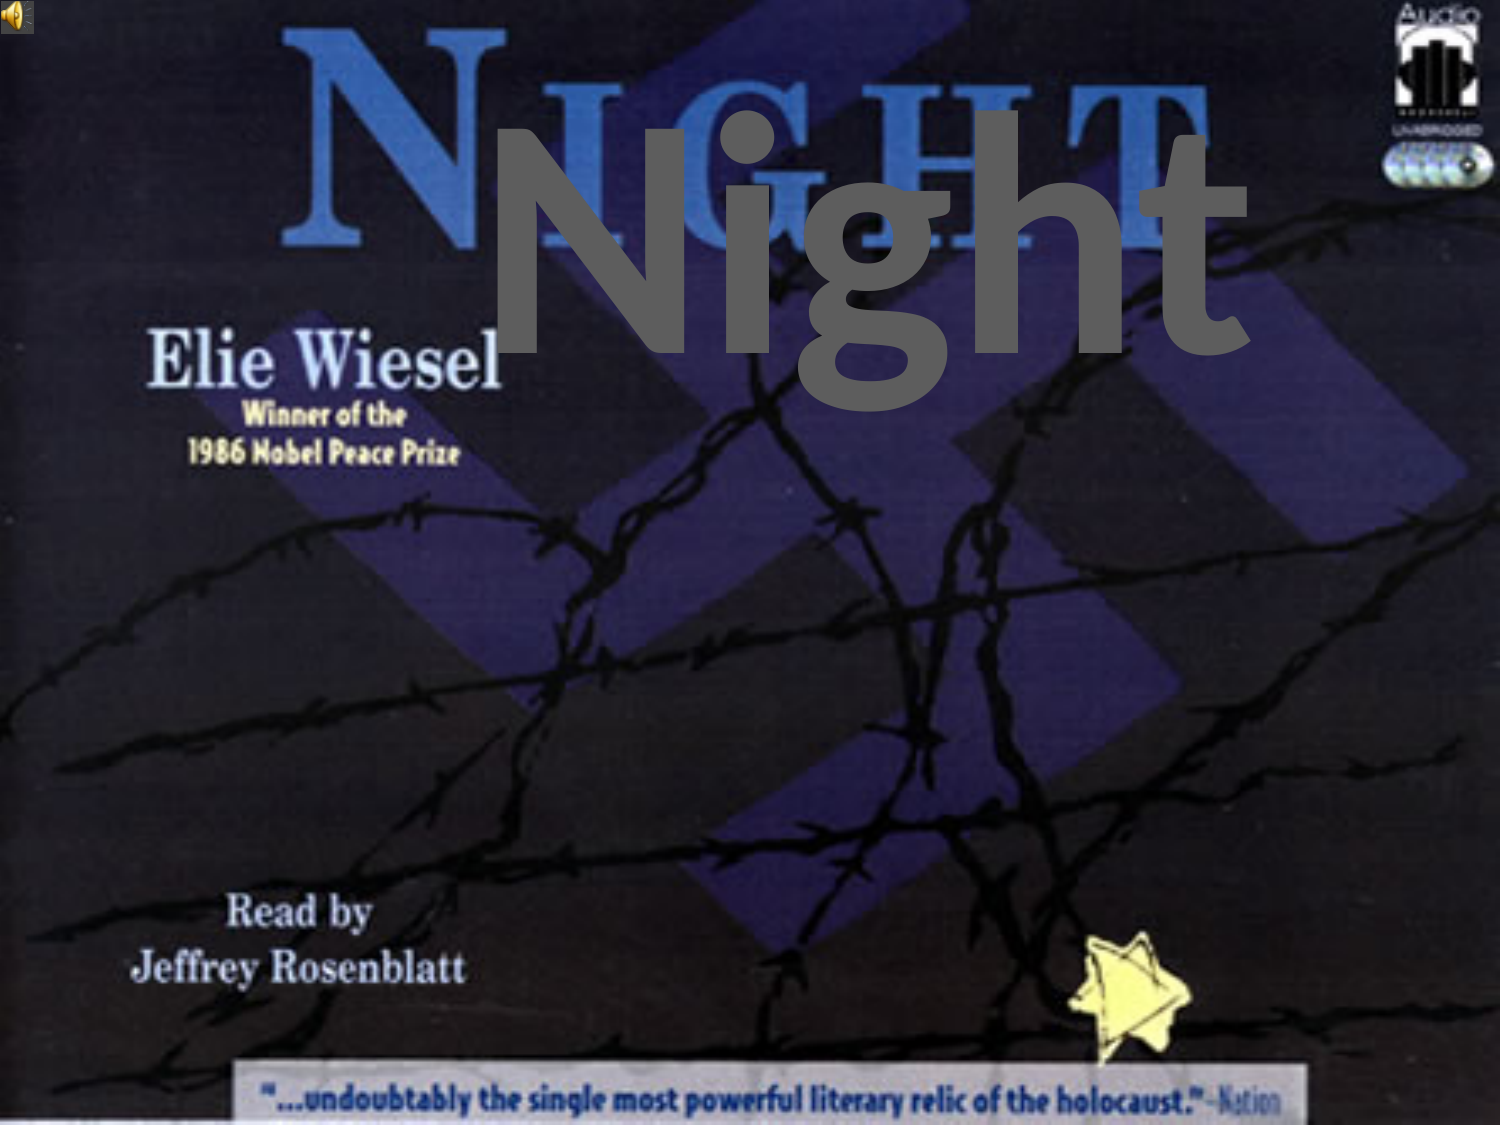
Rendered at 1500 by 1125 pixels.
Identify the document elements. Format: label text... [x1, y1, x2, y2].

picture [0, 0, 1500, 1125]
text_box Night [445, 0, 1289, 430]
